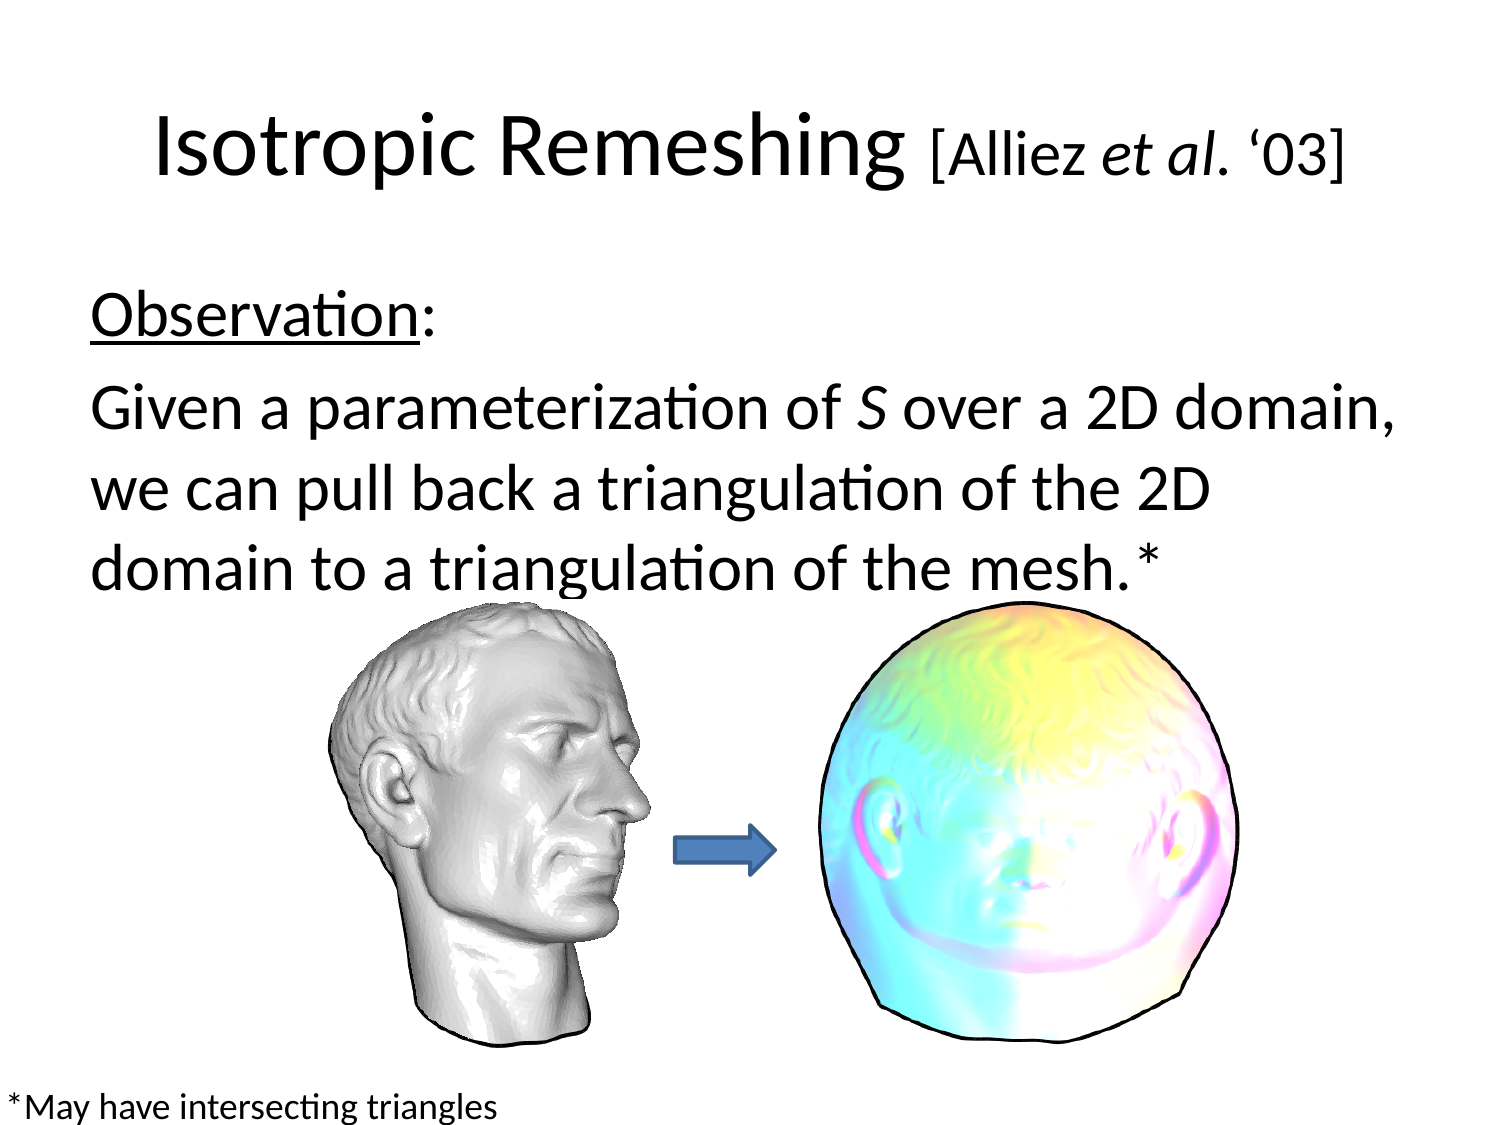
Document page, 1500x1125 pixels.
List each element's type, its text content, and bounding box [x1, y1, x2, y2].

text_box *May have intersecting triangles [0, 1074, 514, 1125]
list Observation: Given a parameterization of S over a 2D domain, we can pull back a triangulation of the 2D domain to a triangulation of the mesh.* [75, 262, 1425, 1125]
title Isotropic Remeshing [Alliez et al. ‘03] [75, 45, 1425, 233]
text_box [742, 823, 778, 877]
picture [799, 599, 1251, 1051]
picture [286, 599, 738, 1051]
